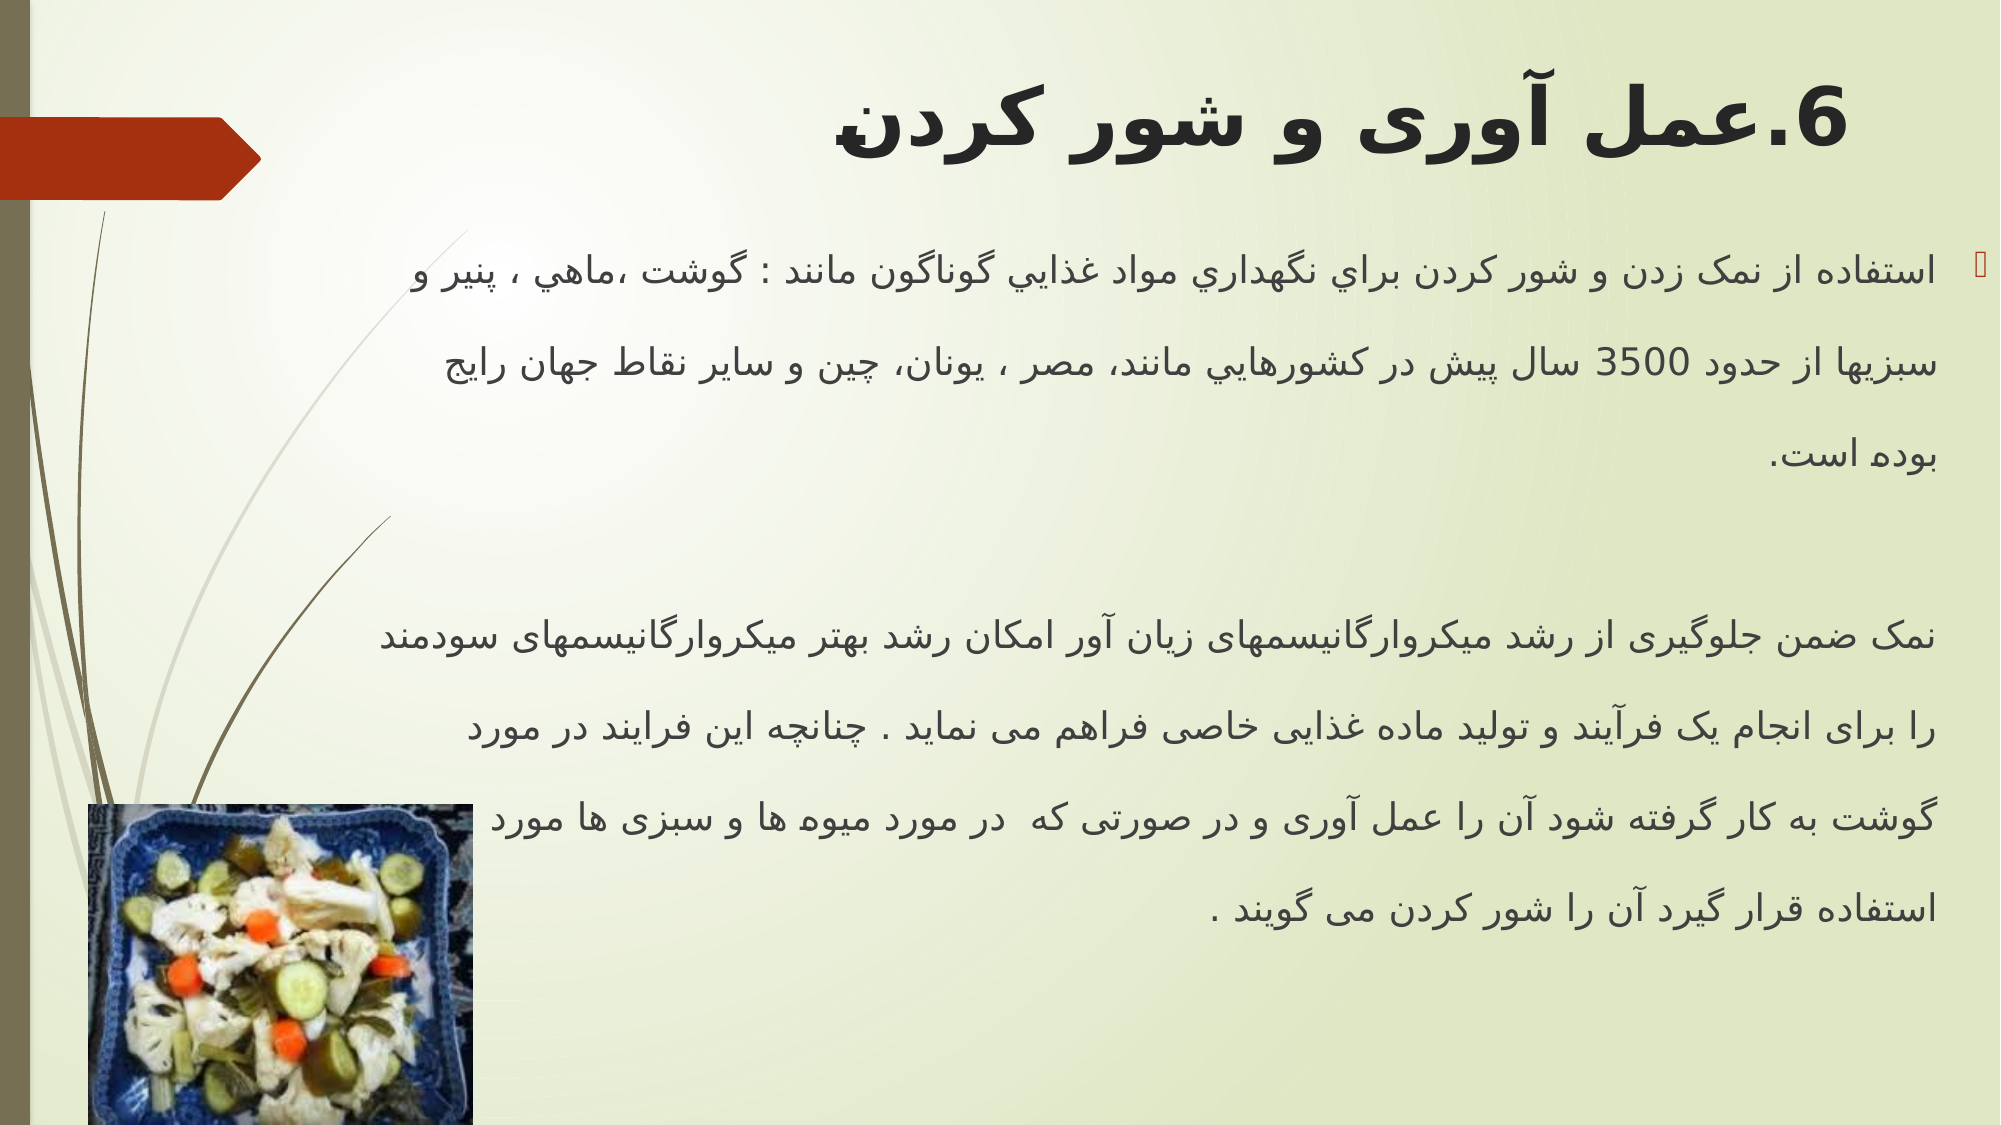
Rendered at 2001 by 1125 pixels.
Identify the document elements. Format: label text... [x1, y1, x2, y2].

title 6.عمل آوری و شور کردن [403, 57, 1866, 192]
picture [87, 804, 473, 1125]
list استفاده از نمک زدن و شور کردن براي نگهداري مواد غذايي گوناگون مانند : گوشت ،ماهي ، پنير و سبزيها از حدود 3500 سال پيش در کشورهايي مانند، مصر ، يونان، چين و ساير نقاط جهان رايج بوده است. نمک ضمن جلوگیری از رشد میکروارگانیسمهای زیان آور امکان رشد بهتر میکروارگانیسمهای سودمند را برای انجام یک فرآیند و تولید ماده غذایی خاصی فراهم می نماید . چنانچه این فرایند در مورد گوشت به کار گرفته شود آن را عمل آوری و در صورتی که در مورد میوه ها و سبزی ها مورد استفاده قرار گیرد آن را شور کردن می گویند . [350, 192, 2000, 1031]
